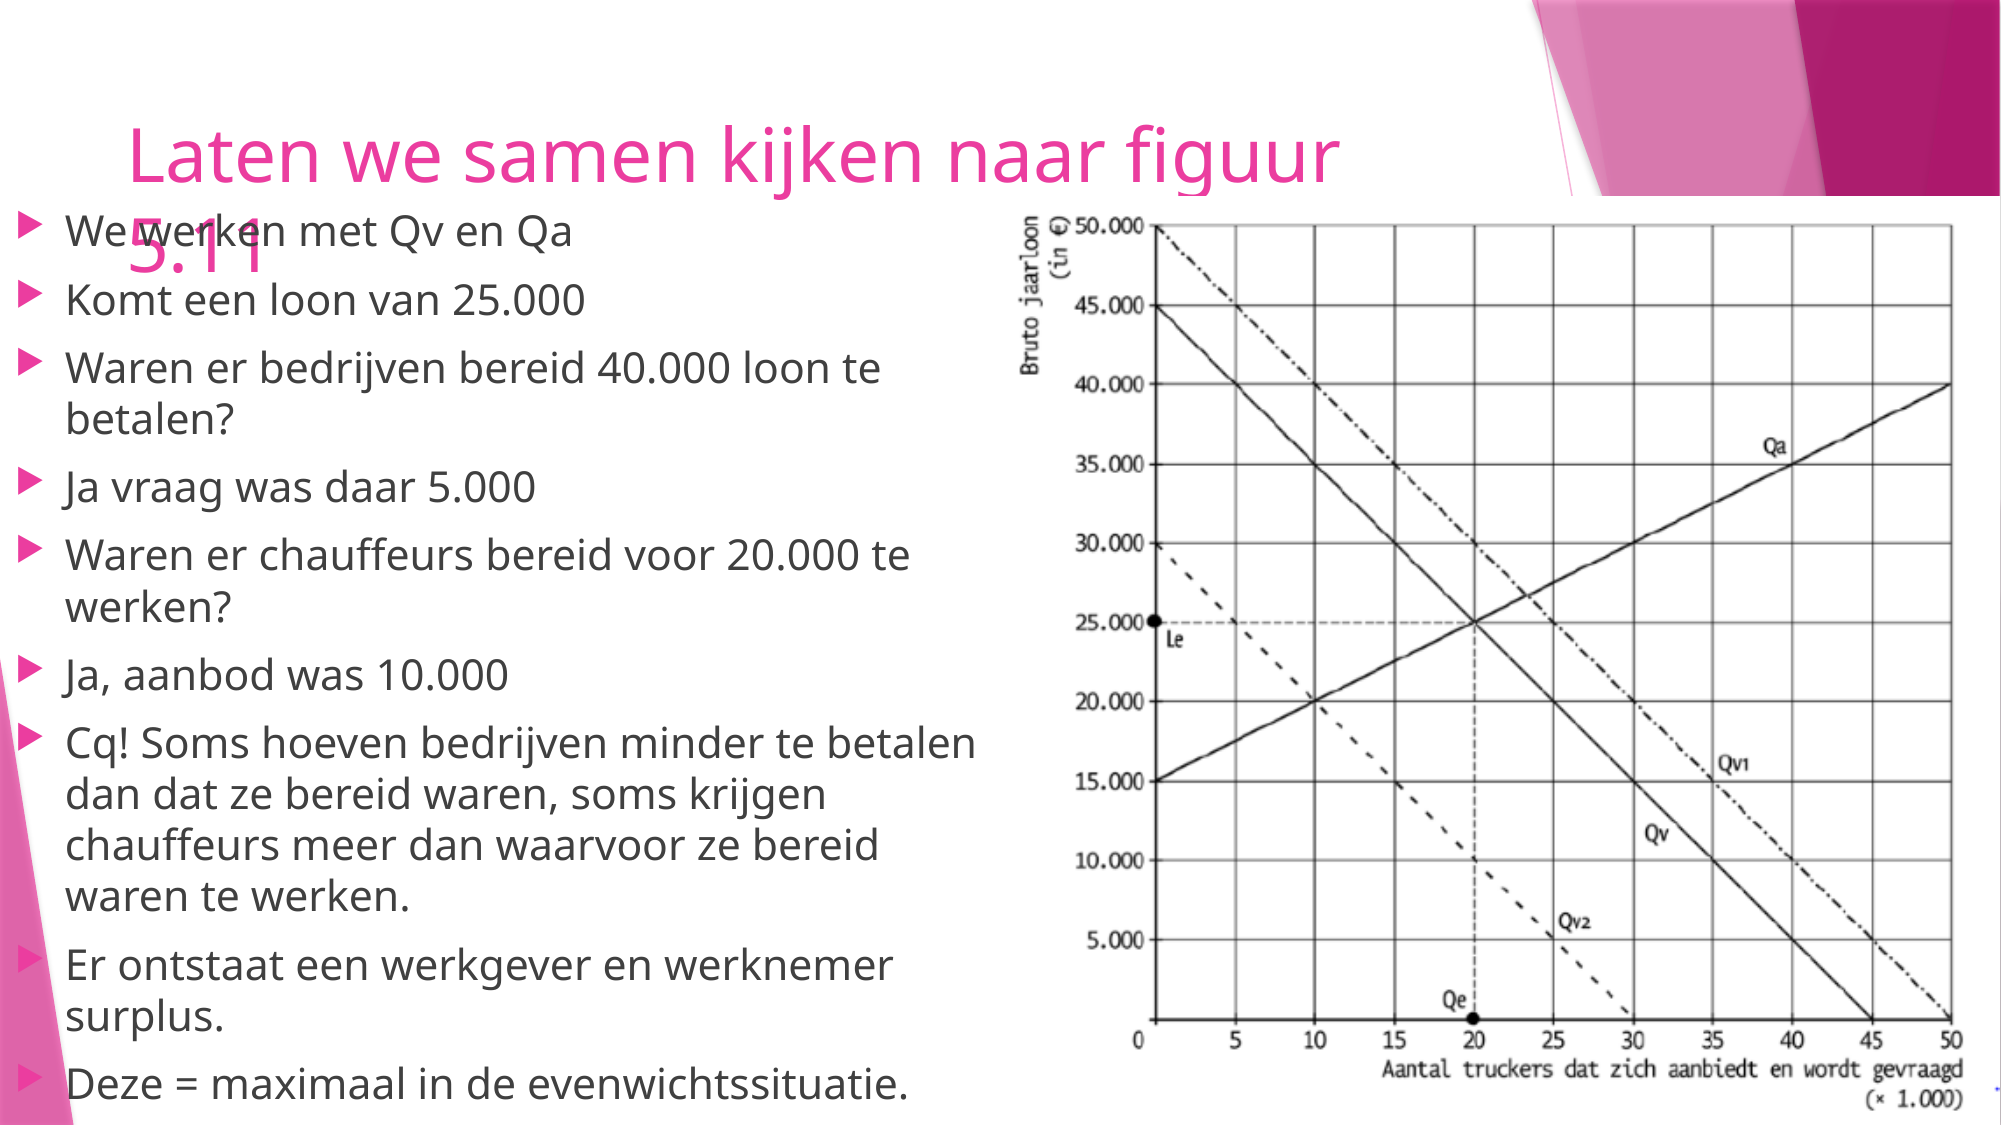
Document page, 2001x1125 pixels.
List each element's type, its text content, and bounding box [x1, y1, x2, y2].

title Laten we samen kijken naar figuur 5.11 [111, 99, 1522, 196]
picture [1008, 196, 2000, 1125]
list We werken met Qv en Qa Komt een loon van 25.000 Waren er bedrijven bereid 40.000 loon te betalen? Ja vraag was daar 5.000 Waren er chauffeurs bereid voor 20.000 te werken? Ja, aanbod was 10.000 Cq! Soms hoeven bedrijven minder te betalen dan dat ze bereid waren, soms krijgen chauffeurs meer dan waarvoor ze bereid waren te werken. Er ontstaat een werkgever en werknemer surplus. Deze = maximaal in de evenwichtssituatie. [0, 196, 1007, 1125]
